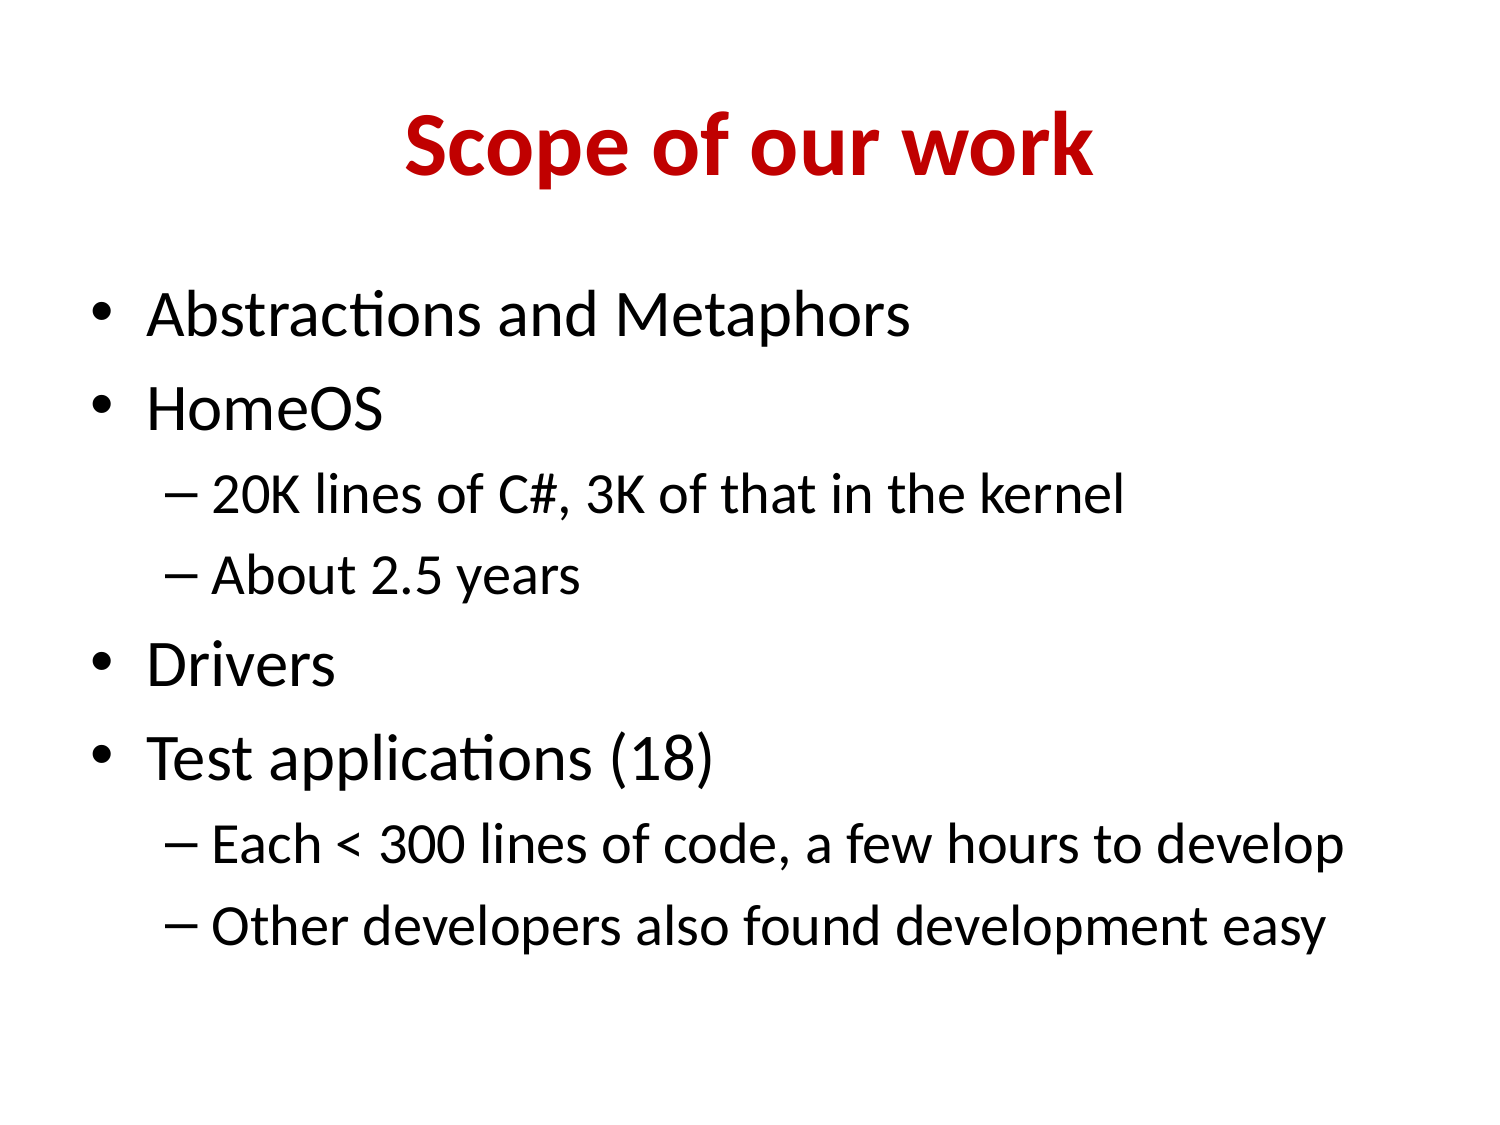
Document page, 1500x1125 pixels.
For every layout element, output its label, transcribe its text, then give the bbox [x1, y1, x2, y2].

title Scope of our work [75, 45, 1425, 233]
list Abstractions and Metaphors HomeOS 20K lines of C#, 3K of that in the kernel About 2.5 years Drivers Test applications (18) Each < 300 lines of code, a few hours to develop Other developers also found development easy [75, 262, 1425, 1005]
